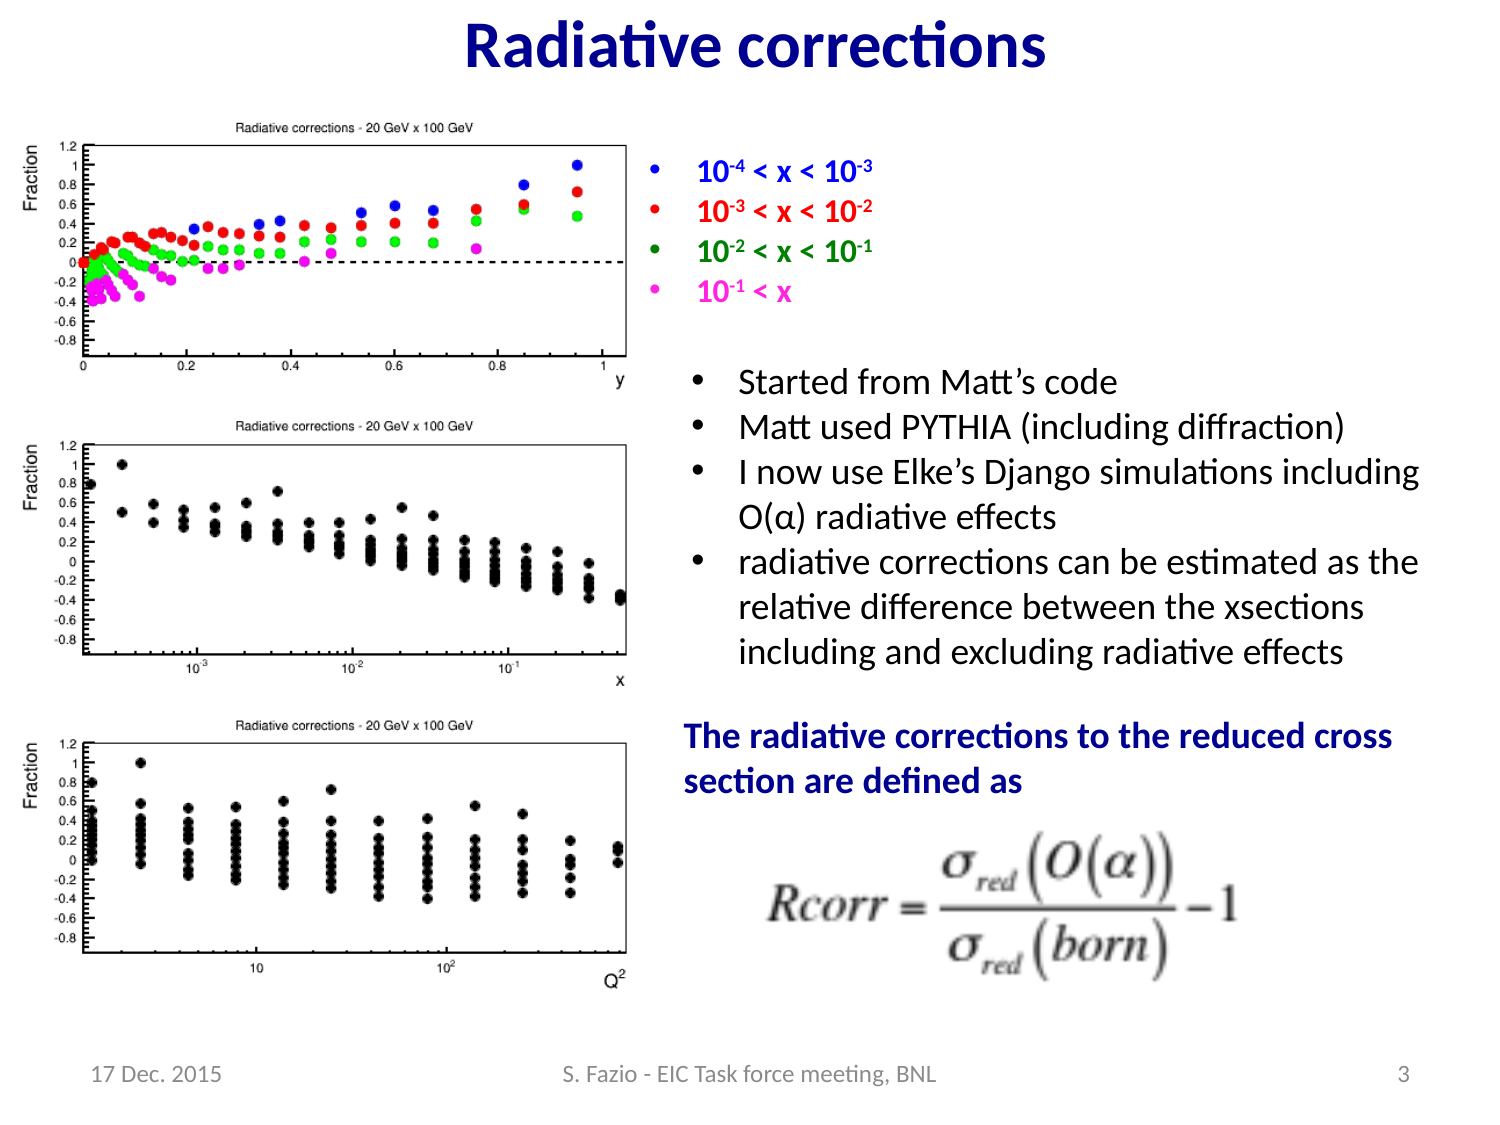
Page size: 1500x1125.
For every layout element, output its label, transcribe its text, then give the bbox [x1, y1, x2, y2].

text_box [760, 819, 1245, 986]
text_box 10-4 < x < 10-3 10-3 < x < 10-2 10-2 < x < 10-1 10-1 < x [705, 141, 913, 317]
slide_number 3 [1074, 1042, 1425, 1103]
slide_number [75, 1042, 425, 1103]
footer S. Fazio - EIC Task force meeting, BNL [512, 1042, 988, 1103]
text_box Started from Matt’s code Matt used PYTHIA (including diffraction) I now use Elke’s Django simulations including O(α) radiative effects radiative corrections can be estimated as the relative difference between the xsections including and excluding radiative effects [705, 349, 1467, 680]
text_box The radiative corrections to the reduced cross section are defined as [705, 704, 1444, 809]
picture [9, 108, 701, 1005]
text_box Radiative corrections [450, 0, 1063, 89]
